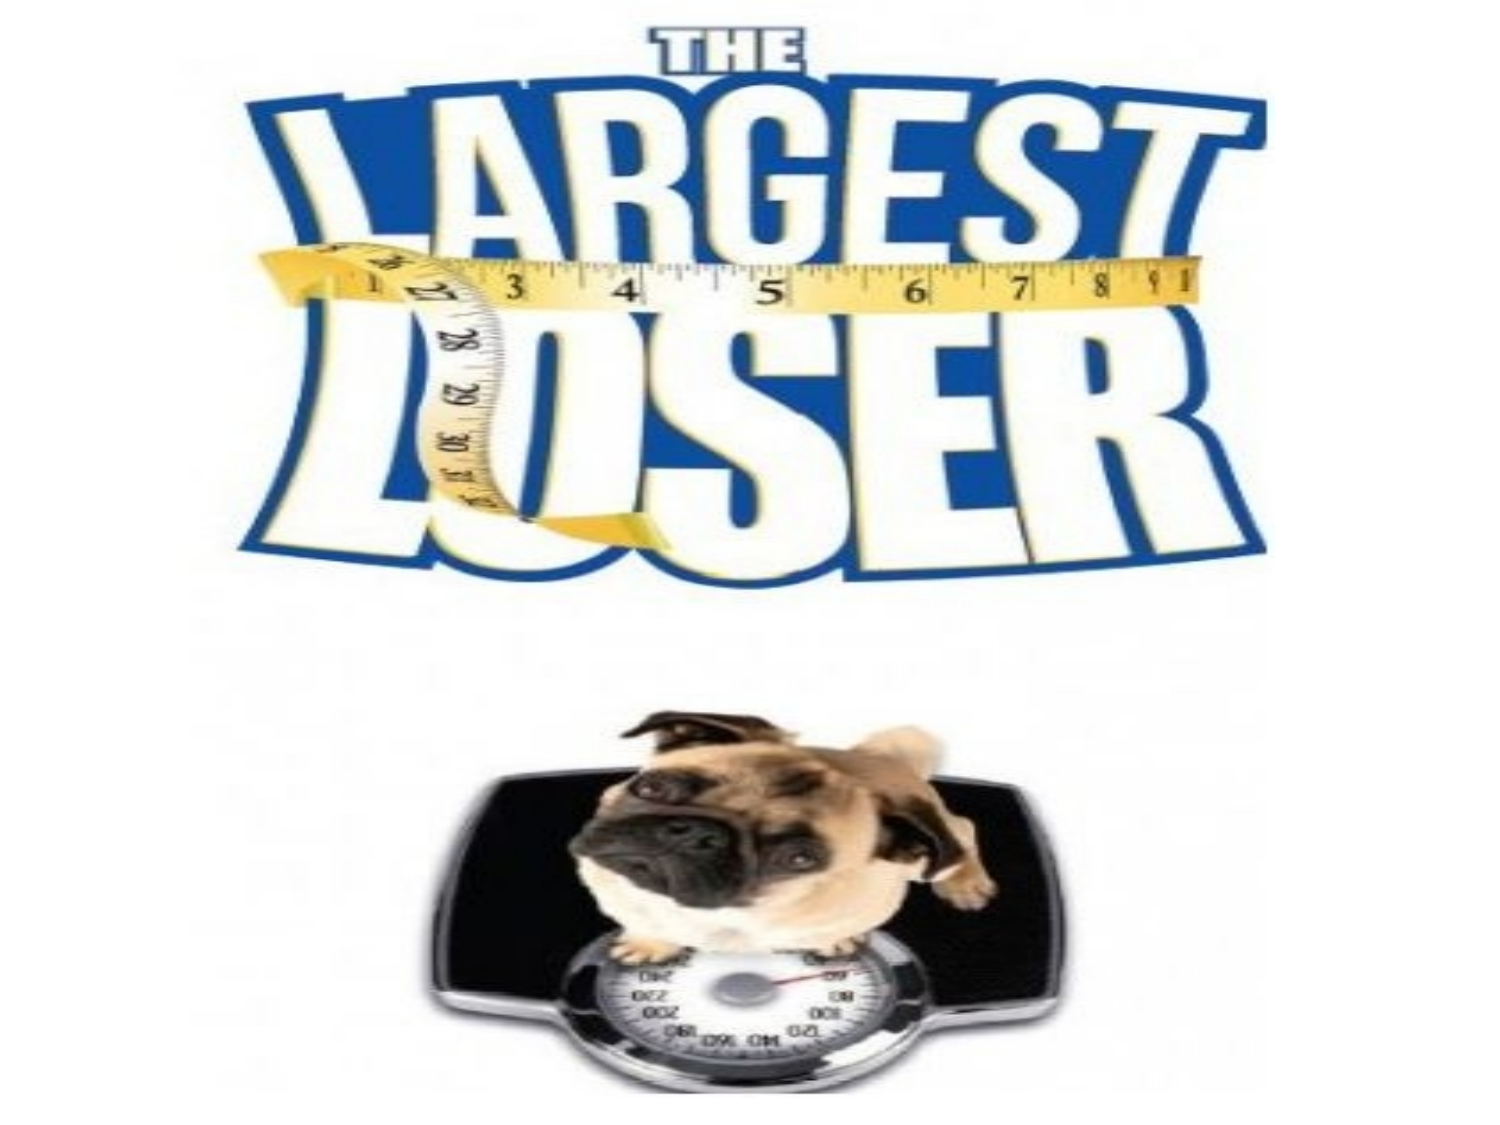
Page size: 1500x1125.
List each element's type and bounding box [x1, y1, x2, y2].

picture [174, 0, 1276, 1098]
